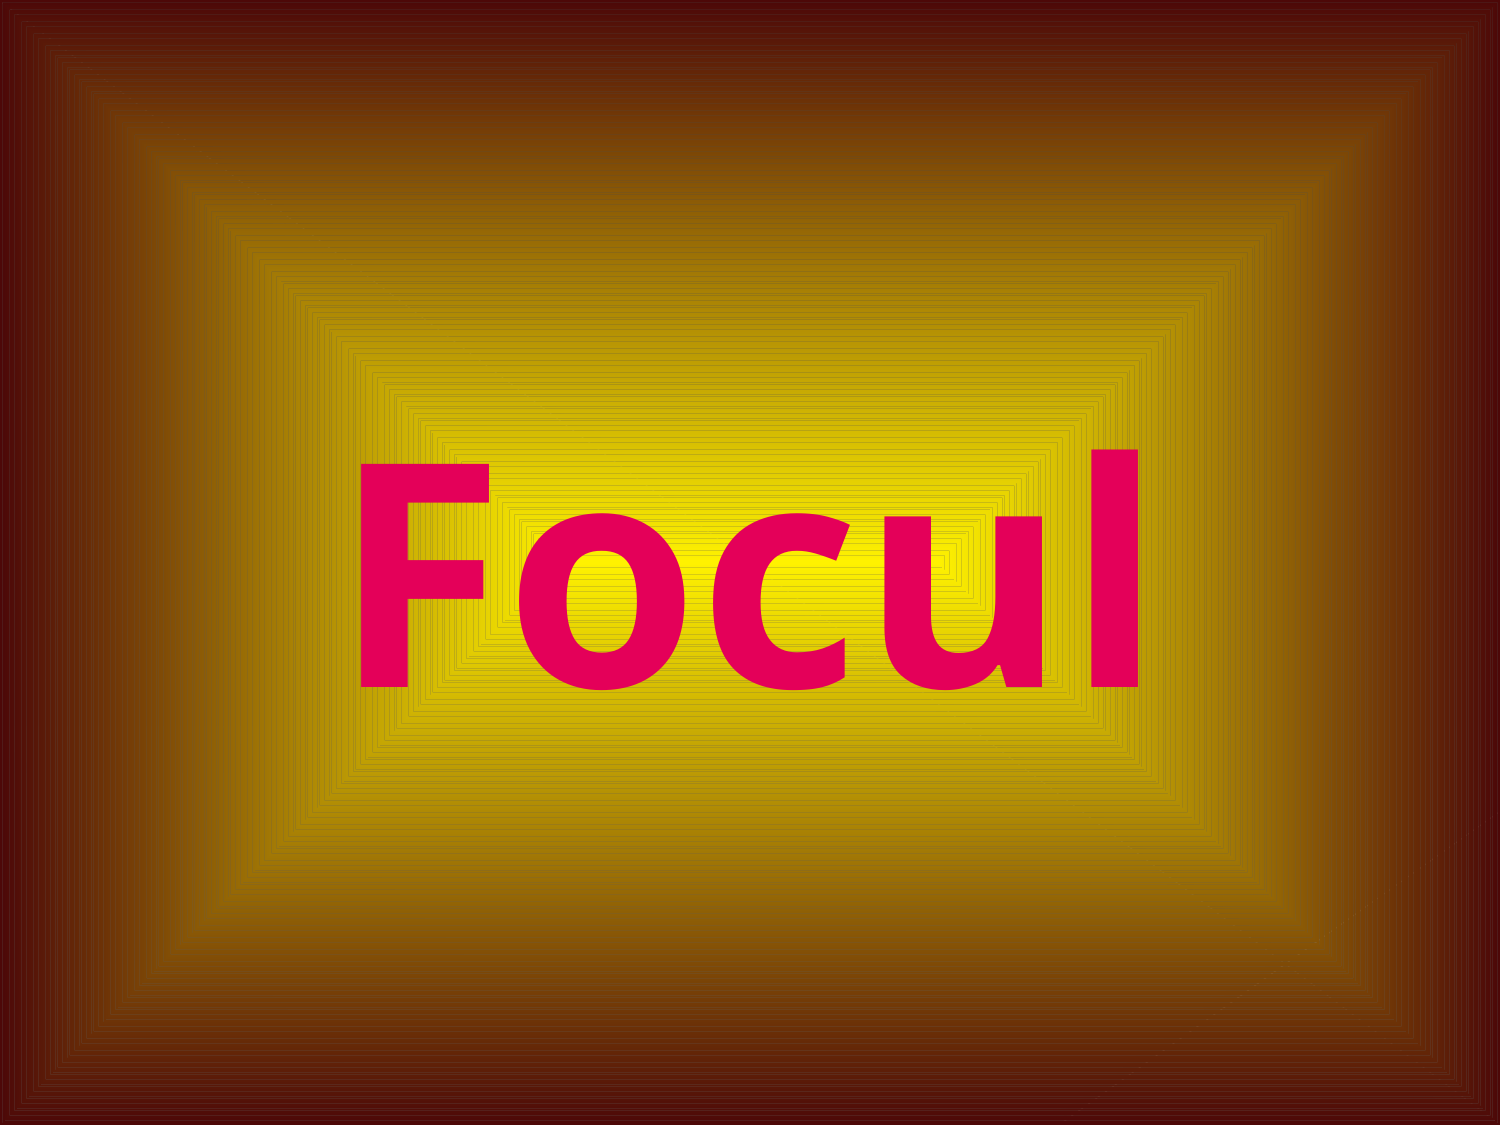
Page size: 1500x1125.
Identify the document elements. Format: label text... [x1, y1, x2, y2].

title Focul [0, 0, 1500, 1125]
